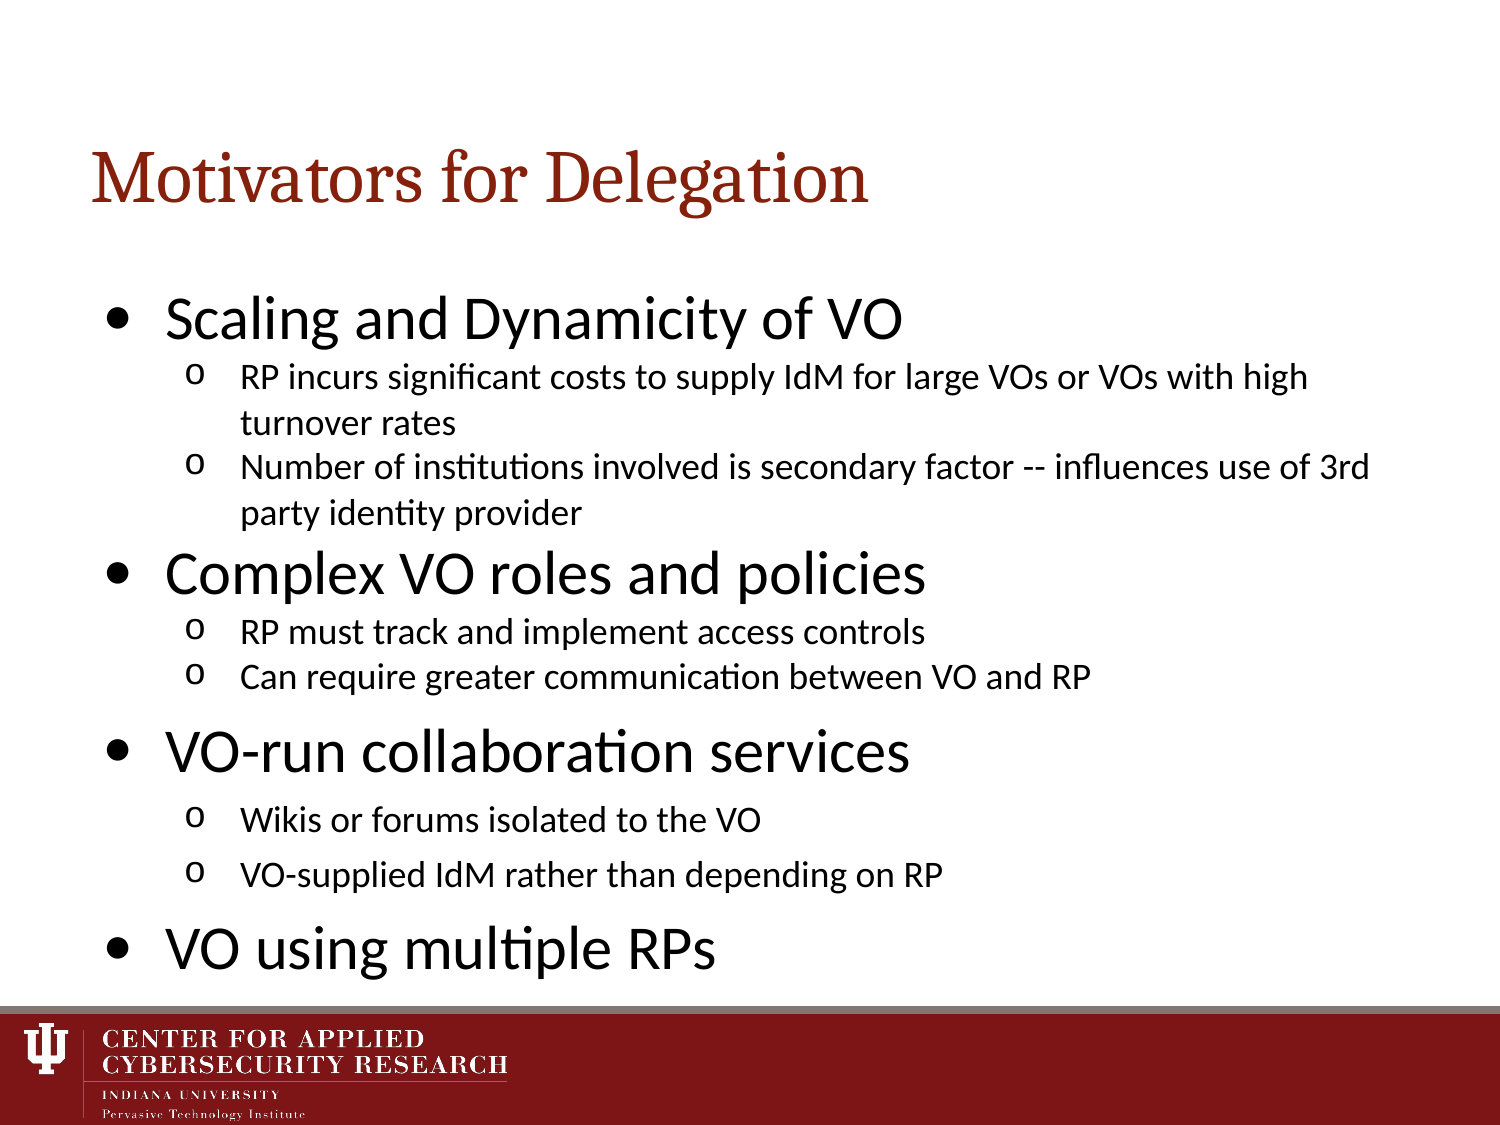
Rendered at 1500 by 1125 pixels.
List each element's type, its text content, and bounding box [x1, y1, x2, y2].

title Motivators for Delegation [75, 45, 1425, 233]
picture [24, 1023, 507, 1121]
list Scaling and Dynamicity of VO RP incurs significant costs to supply IdM for large VOs or VOs with high turnover rates Number of institutions involved is secondary factor -- influences use of 3rd party identity provider Complex VO roles and policies RP must track and implement access controls Can require greater communication between VO and RP VO-run collaboration services Wikis or forums isolated to the VO VO-supplied IdM rather than depending on RP VO using multiple RPs [75, 262, 1425, 1078]
